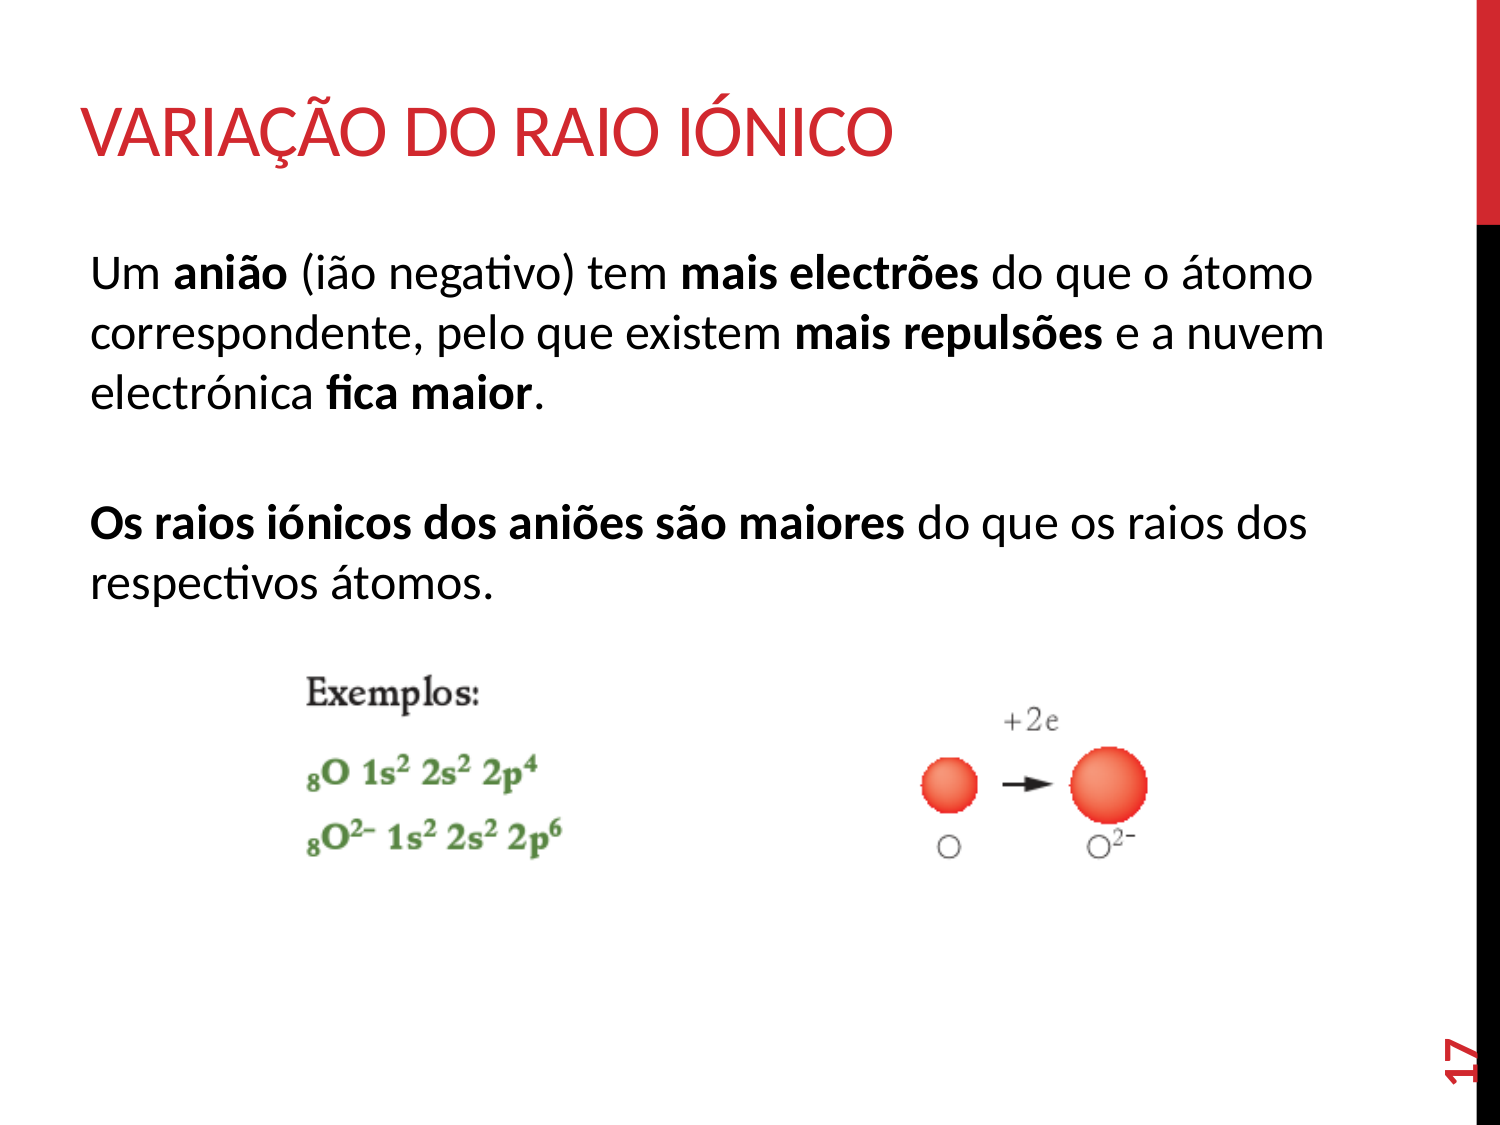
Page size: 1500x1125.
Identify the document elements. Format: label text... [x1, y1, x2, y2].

list Um anião (ião negativo) tem mais electrões do que o átomo correspondente, pelo que existem mais repulsões e a nuvem electrónica fica maior. Os raios iónicos dos aniões são maiores do que os raios dos respectivos átomos. [75, 231, 1400, 1005]
slide_number 17 [1427, 887, 1488, 1104]
title Variação do Raio IóNico [64, 7, 1483, 179]
picture [288, 668, 1164, 891]
